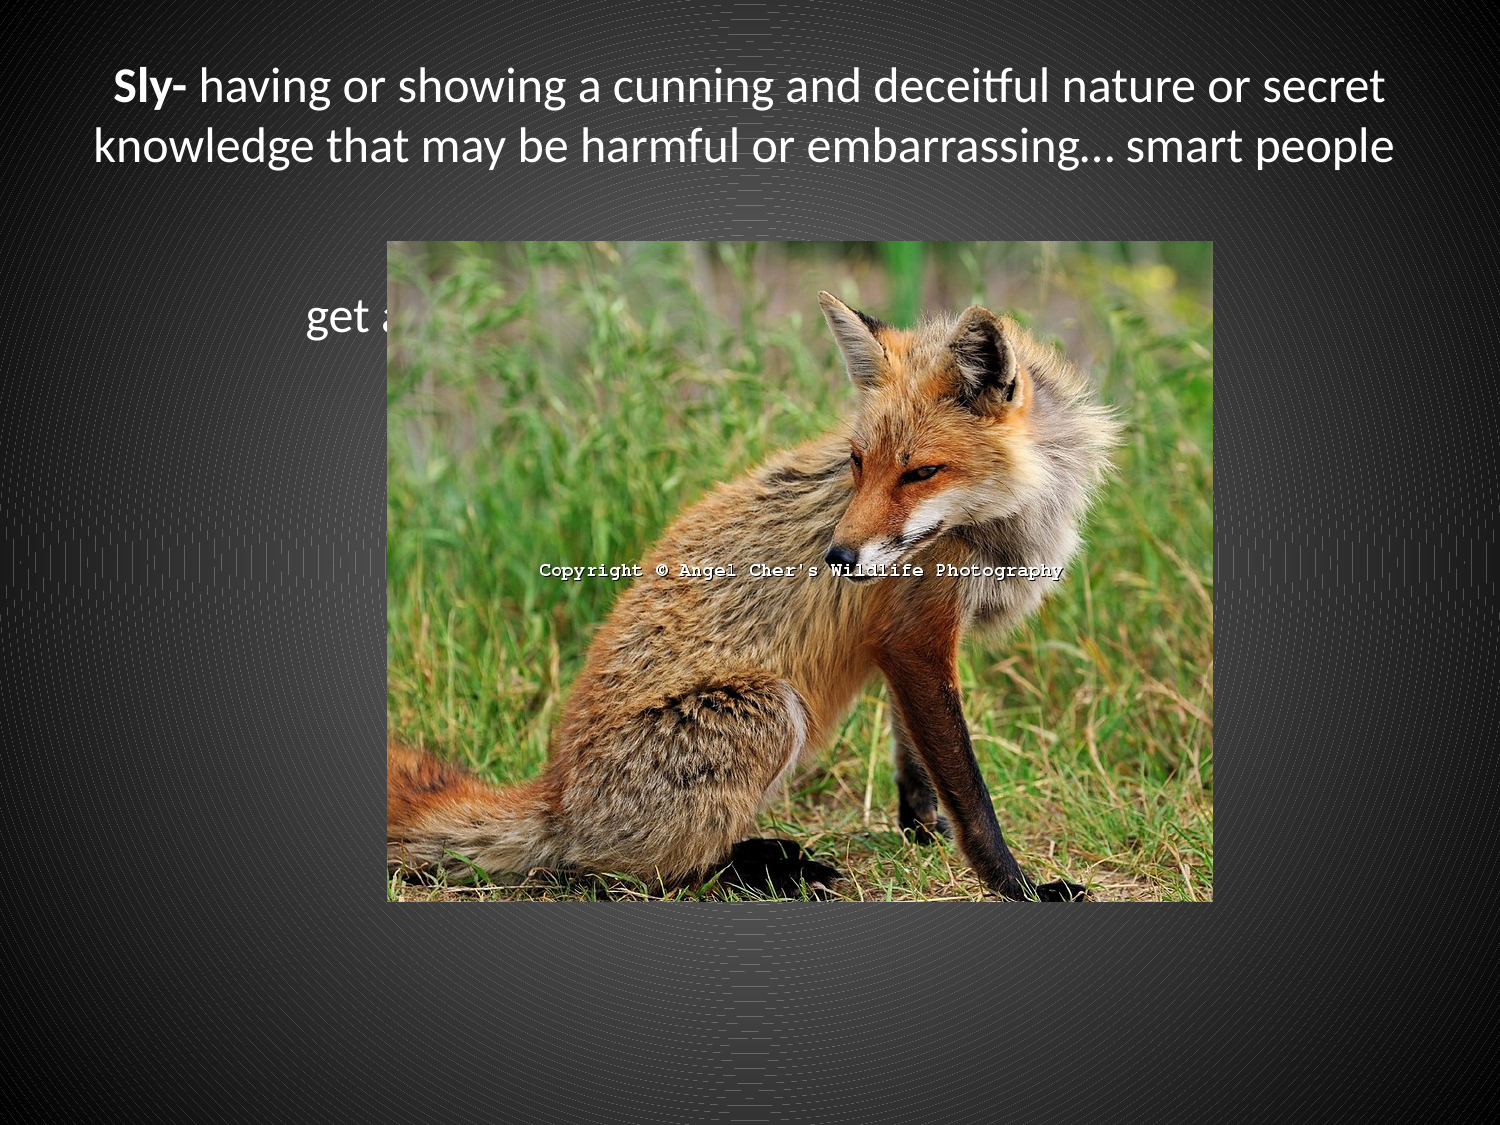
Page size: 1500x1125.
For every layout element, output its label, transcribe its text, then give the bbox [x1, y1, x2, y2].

picture [387, 241, 1213, 903]
title Sly- having or showing a cunning and deceitful nature or secret knowledge that may be harmful or embarrassing… smart people get away with things without getting notice. [75, 45, 1425, 351]
